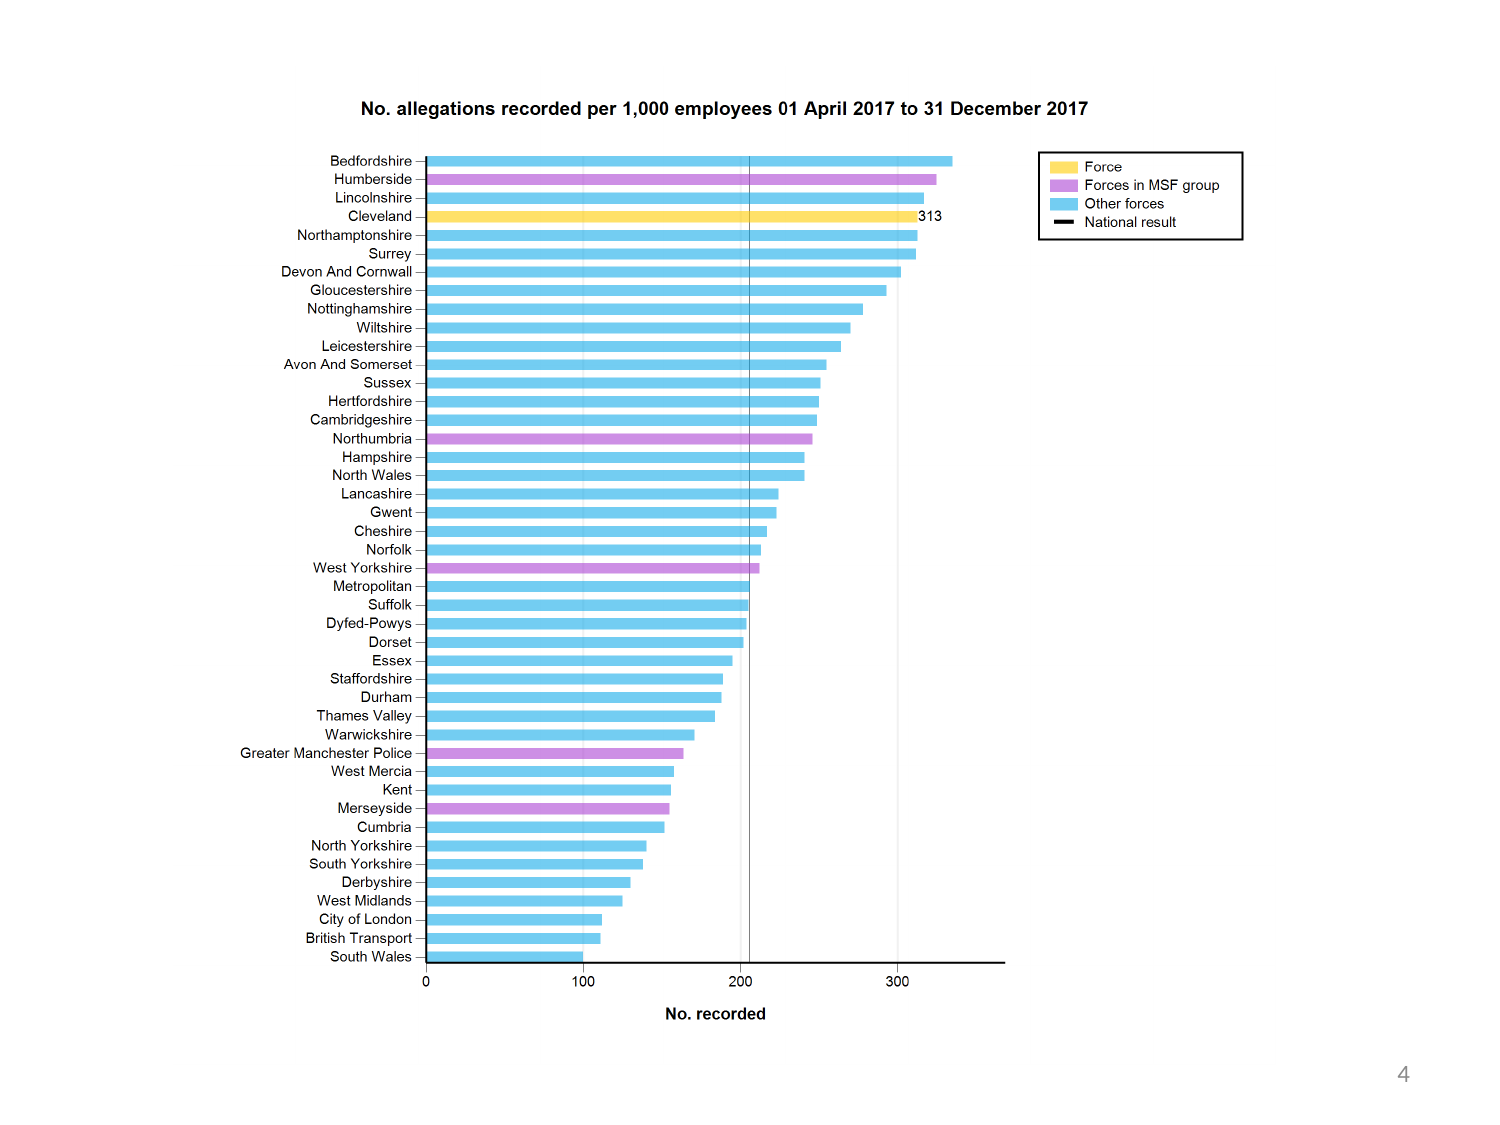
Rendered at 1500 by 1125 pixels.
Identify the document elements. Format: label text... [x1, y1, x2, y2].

picture [173, 66, 1276, 1066]
slide_number 4 [1074, 1042, 1425, 1103]
